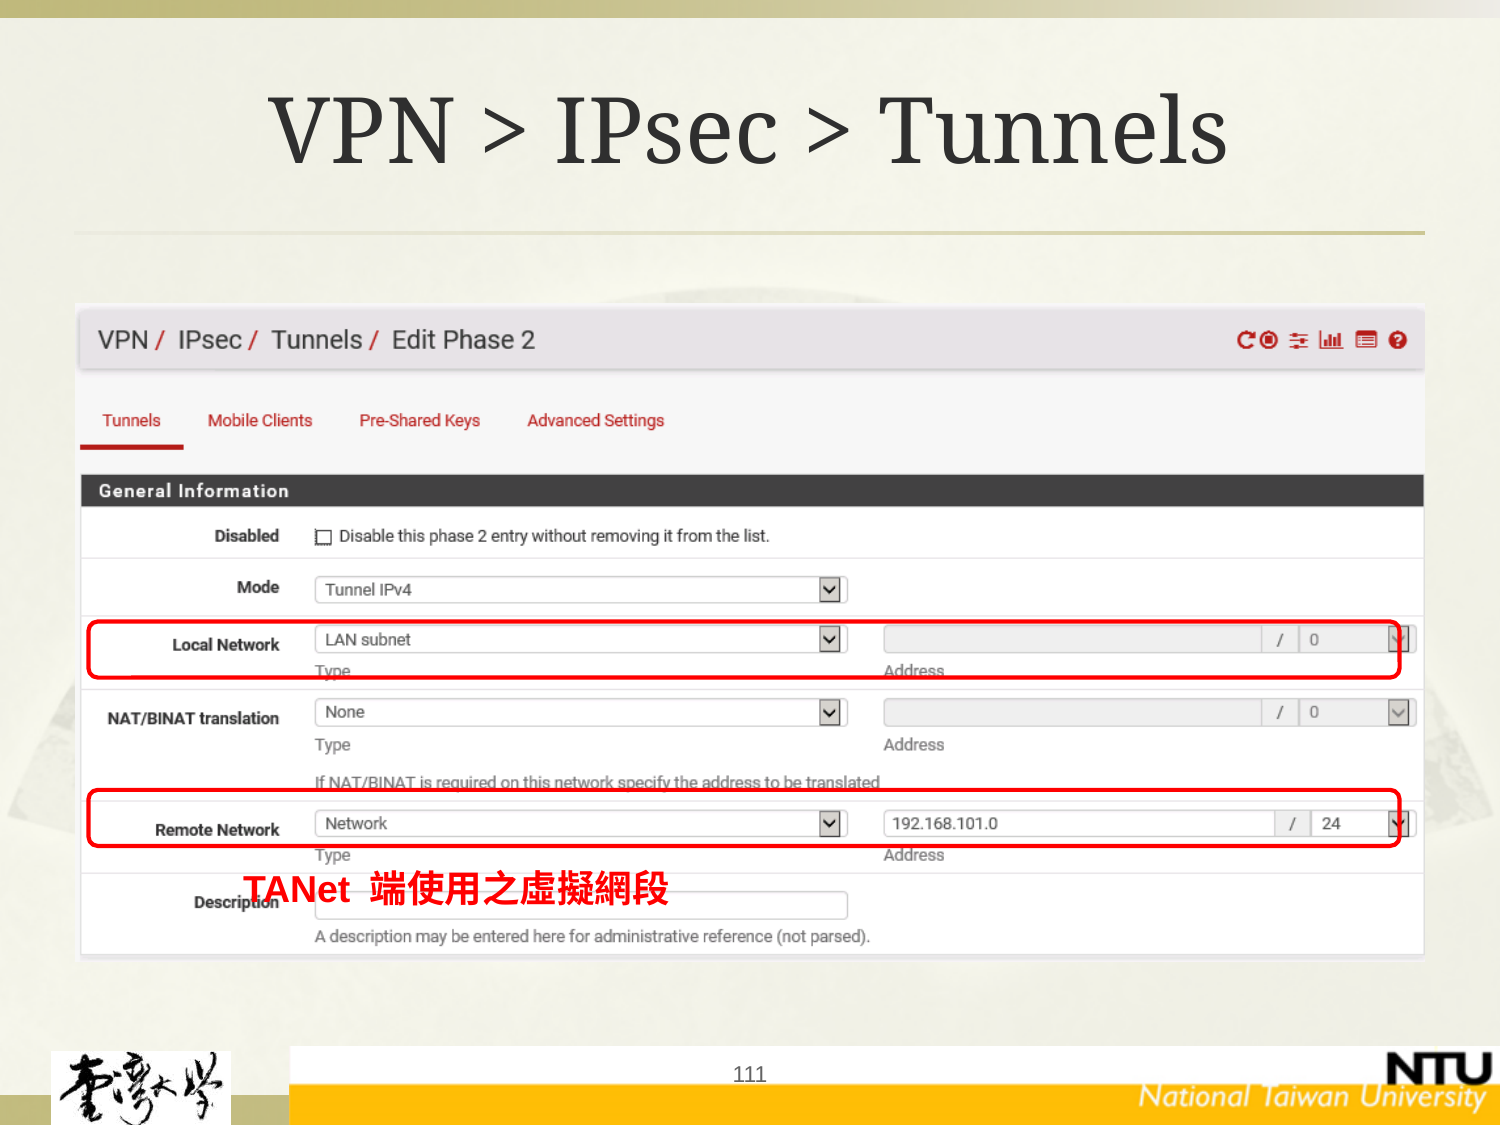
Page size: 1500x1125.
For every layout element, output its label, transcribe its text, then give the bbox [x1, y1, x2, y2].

slide_number 111 [675, 1050, 825, 1097]
picture [289, 1046, 1500, 1125]
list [74, 303, 1426, 963]
title VPN > IPsec > Tunnels [75, 45, 1425, 209]
picture [51, 1051, 231, 1125]
